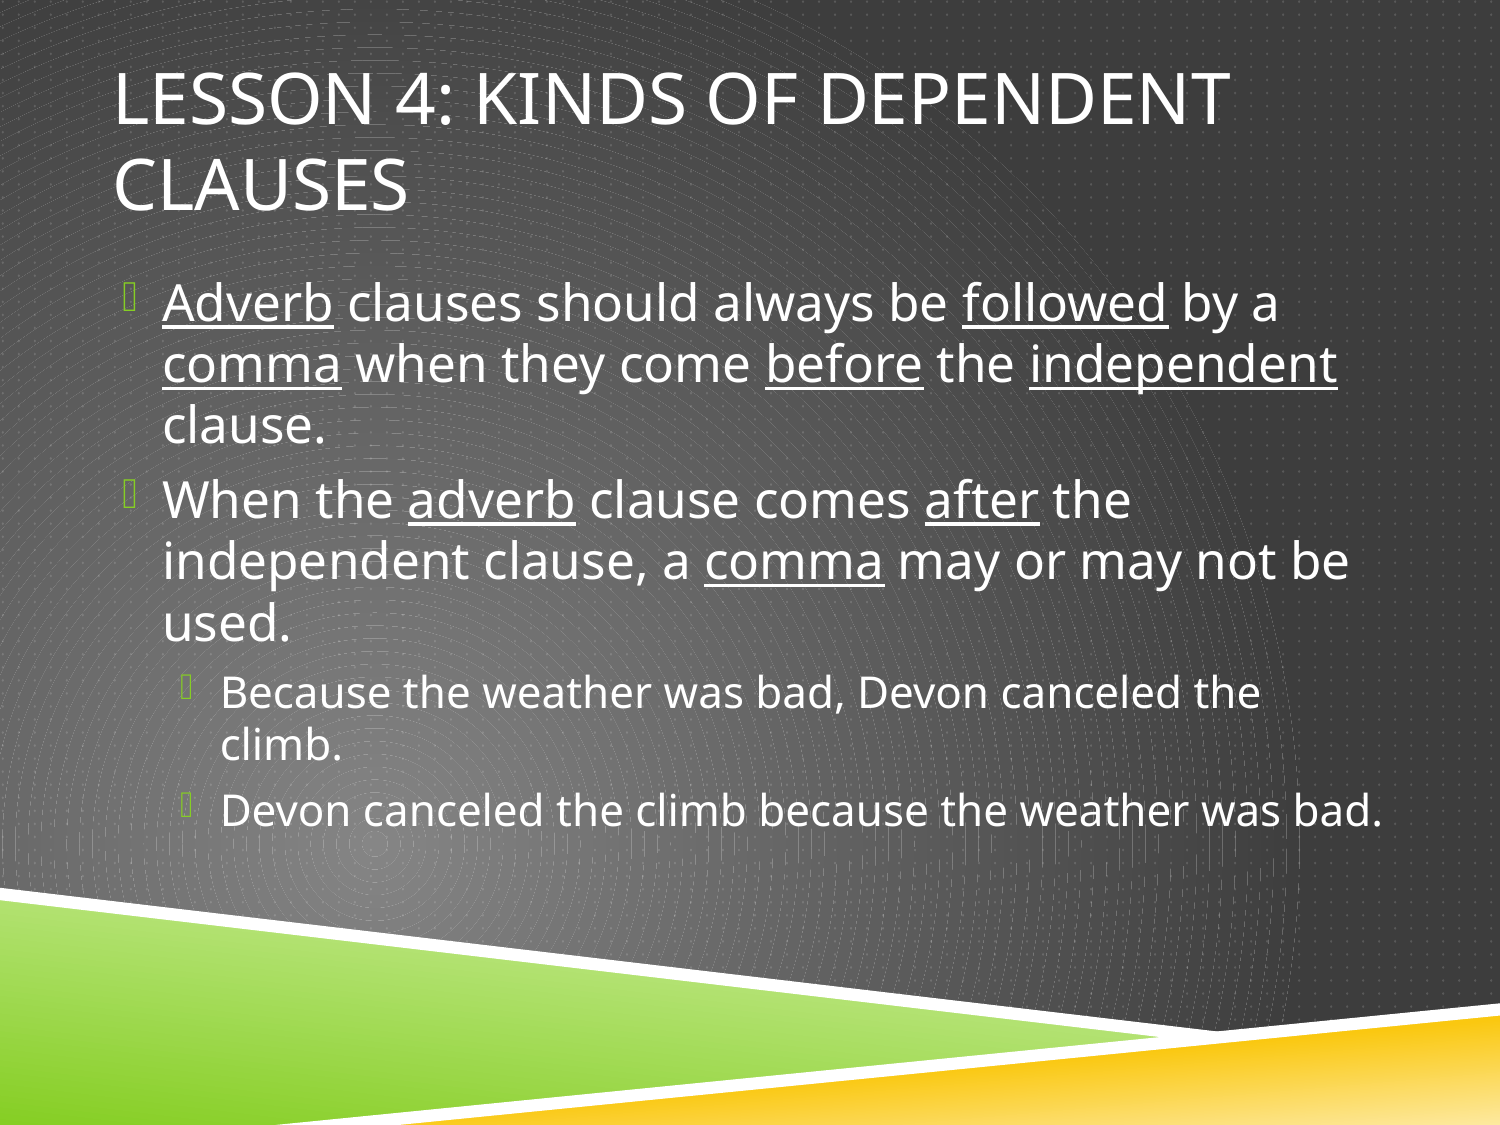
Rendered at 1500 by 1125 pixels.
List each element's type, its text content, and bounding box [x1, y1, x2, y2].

title Lesson 4: Kinds of Dependent Clauses [112, 45, 1388, 233]
list Adverb clauses should always be followed by a comma when they come before the independent clause. When the adverb clause comes after the independent clause, a comma may or may not be used. Because the weather was bad, Devon canceled the climb. Devon canceled the climb because the weather was bad. [112, 262, 1388, 875]
